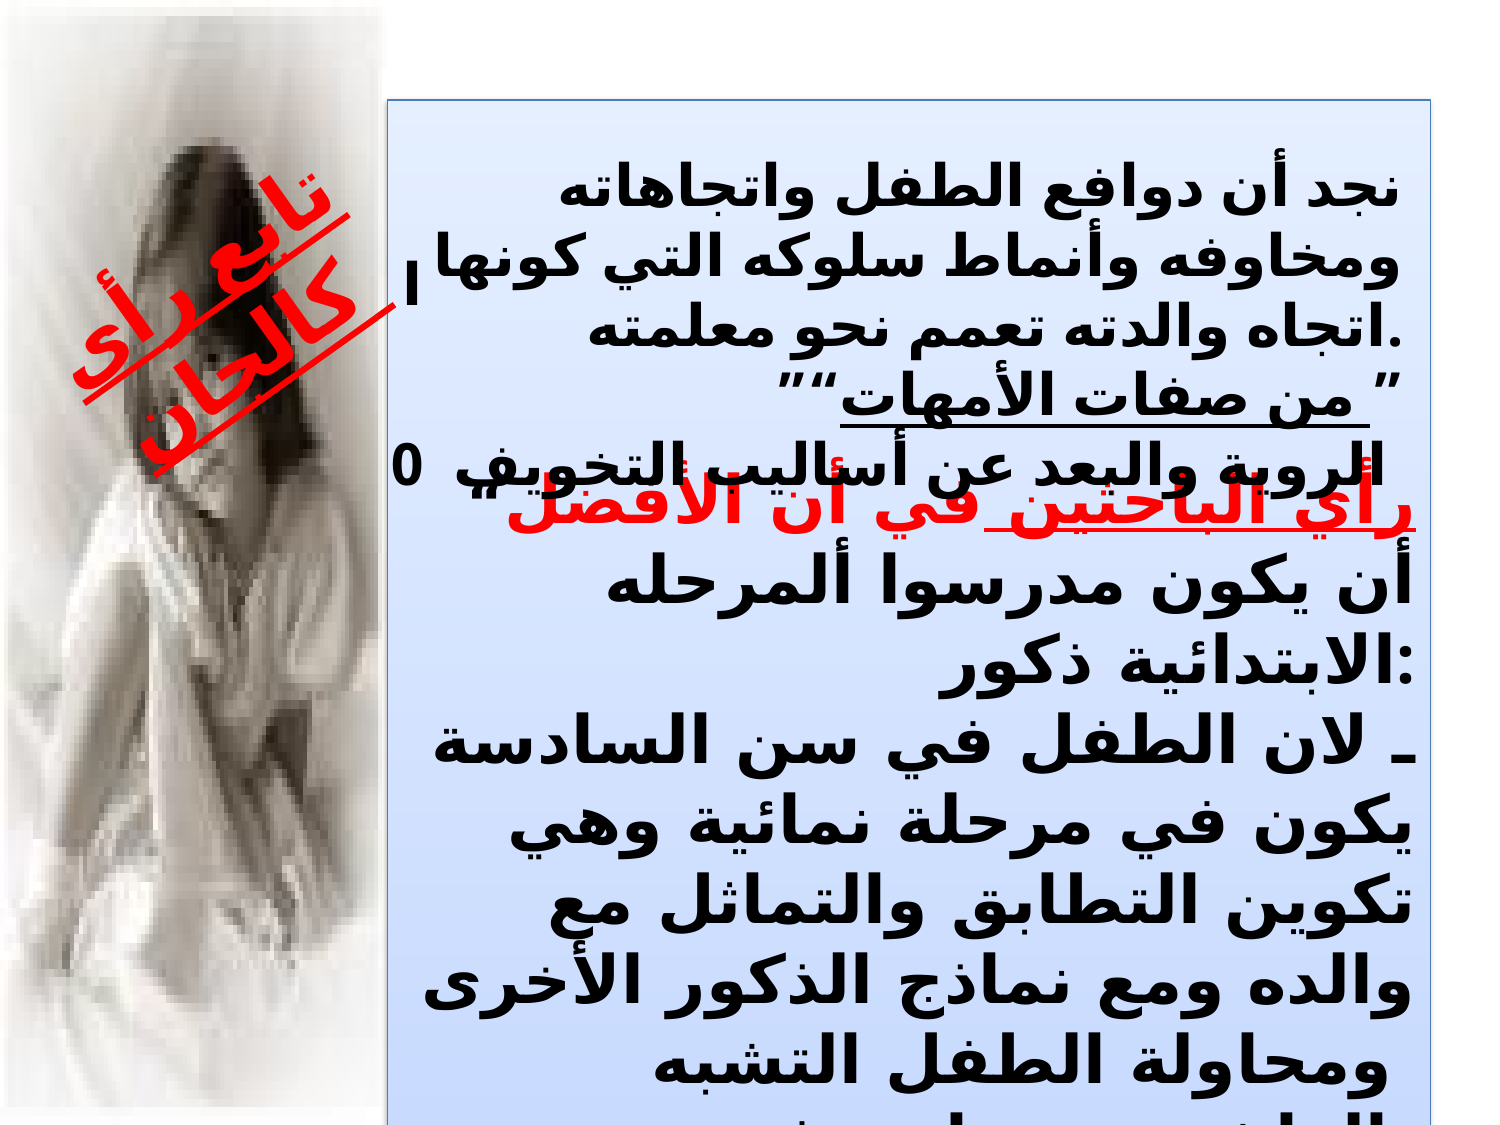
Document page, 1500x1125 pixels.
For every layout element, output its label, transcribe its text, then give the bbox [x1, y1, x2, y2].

text_box تابع رأى كالجان [391, 149, 472, 320]
text_box نجد أن دوافع الطفل واتجاهاته ومخاوفه وأنماط سلوكه التي كونها اتجاه والدته تعمم نحو معلمته. ”“من صفات الأمهات ” الروية والبعد عن أساليب التخويف 0 [391, 70, 1418, 505]
picture [0, 0, 387, 1125]
text_box ا “رأي الباحثين في أن الأفضل أن يكون مدرسوا ألمرحله الابتدائية ذكور: ـ لان الطفل في سن السادسة يكون في مرحلة نمائية وهي تكوين التطابق والتماثل مع والده ومع نماذج الذكور الأخرى ومحاولة الطفل التشبه بالراشدين يساهم في تمرده على الأم والشخصيات النسائية. [391, 99, 1431, 1125]
